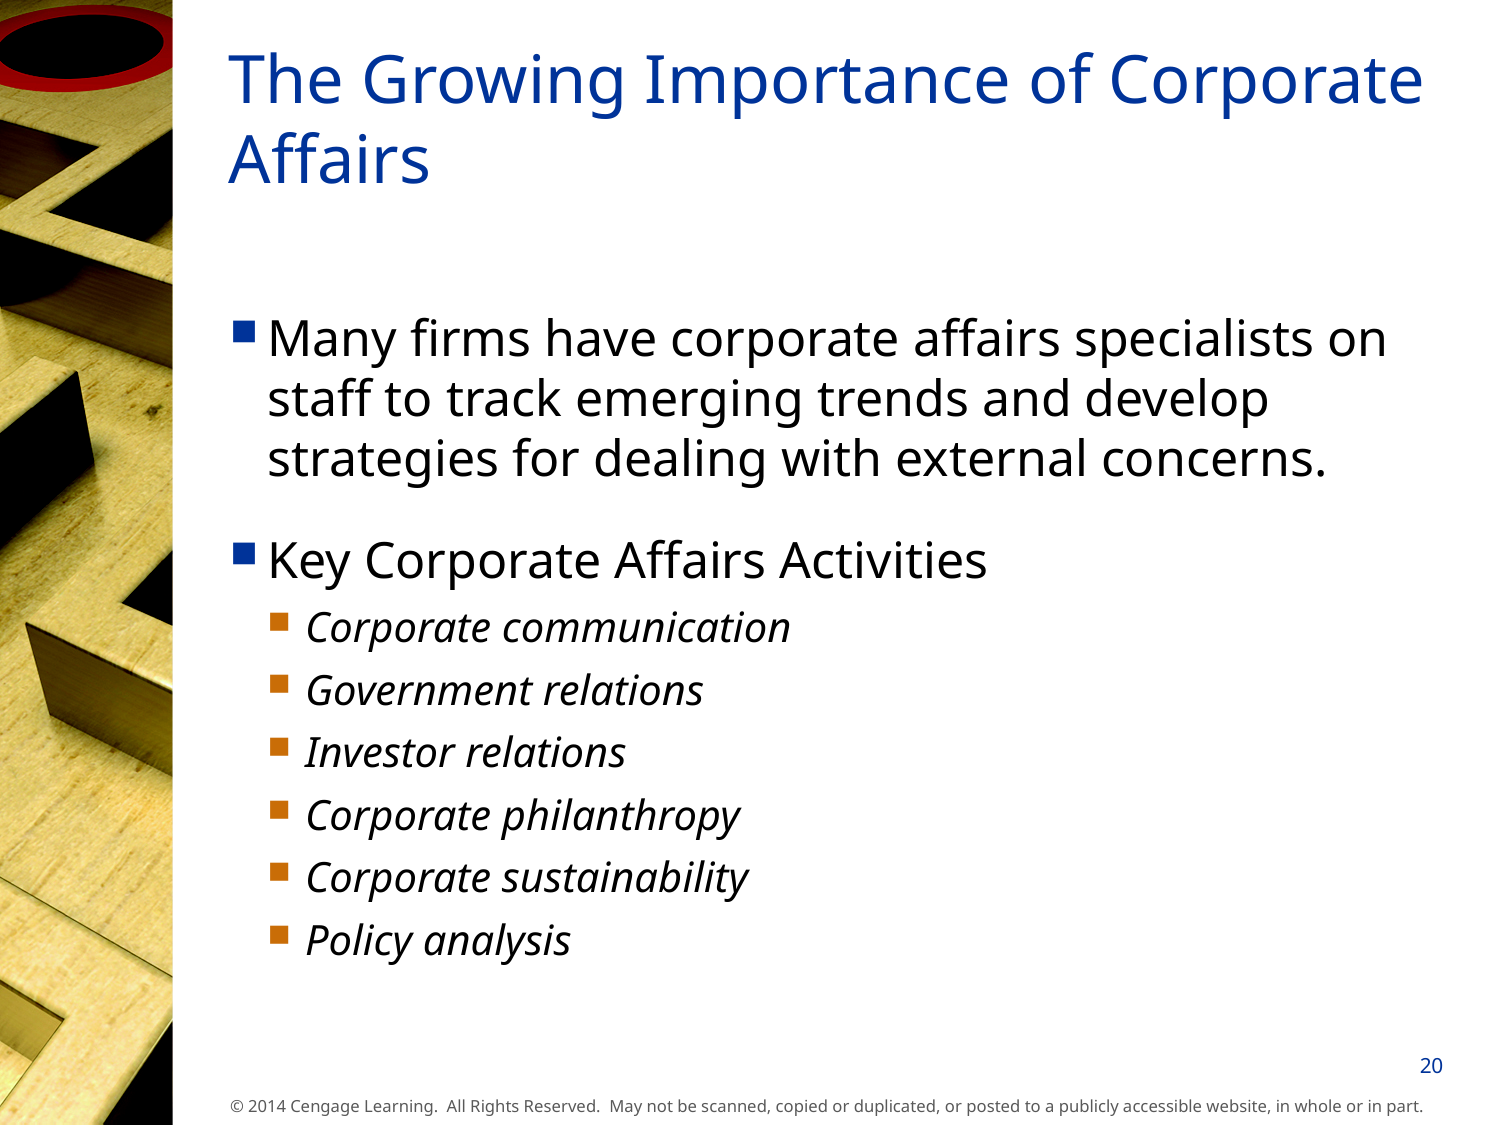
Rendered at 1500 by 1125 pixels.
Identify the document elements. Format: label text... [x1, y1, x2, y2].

title The Growing Importance of Corporate Affairs [213, 29, 1454, 213]
slide_number 20 [1386, 1037, 1478, 1097]
picture [0, 0, 173, 1125]
list Many firms have corporate affairs specialists on staff to track emerging trends and develop strategies for dealing with external concerns. Key Corporate Affairs Activities Corporate communication Government relations Investor relations Corporate philanthropy Corporate sustainability Policy analysis [215, 212, 1478, 981]
